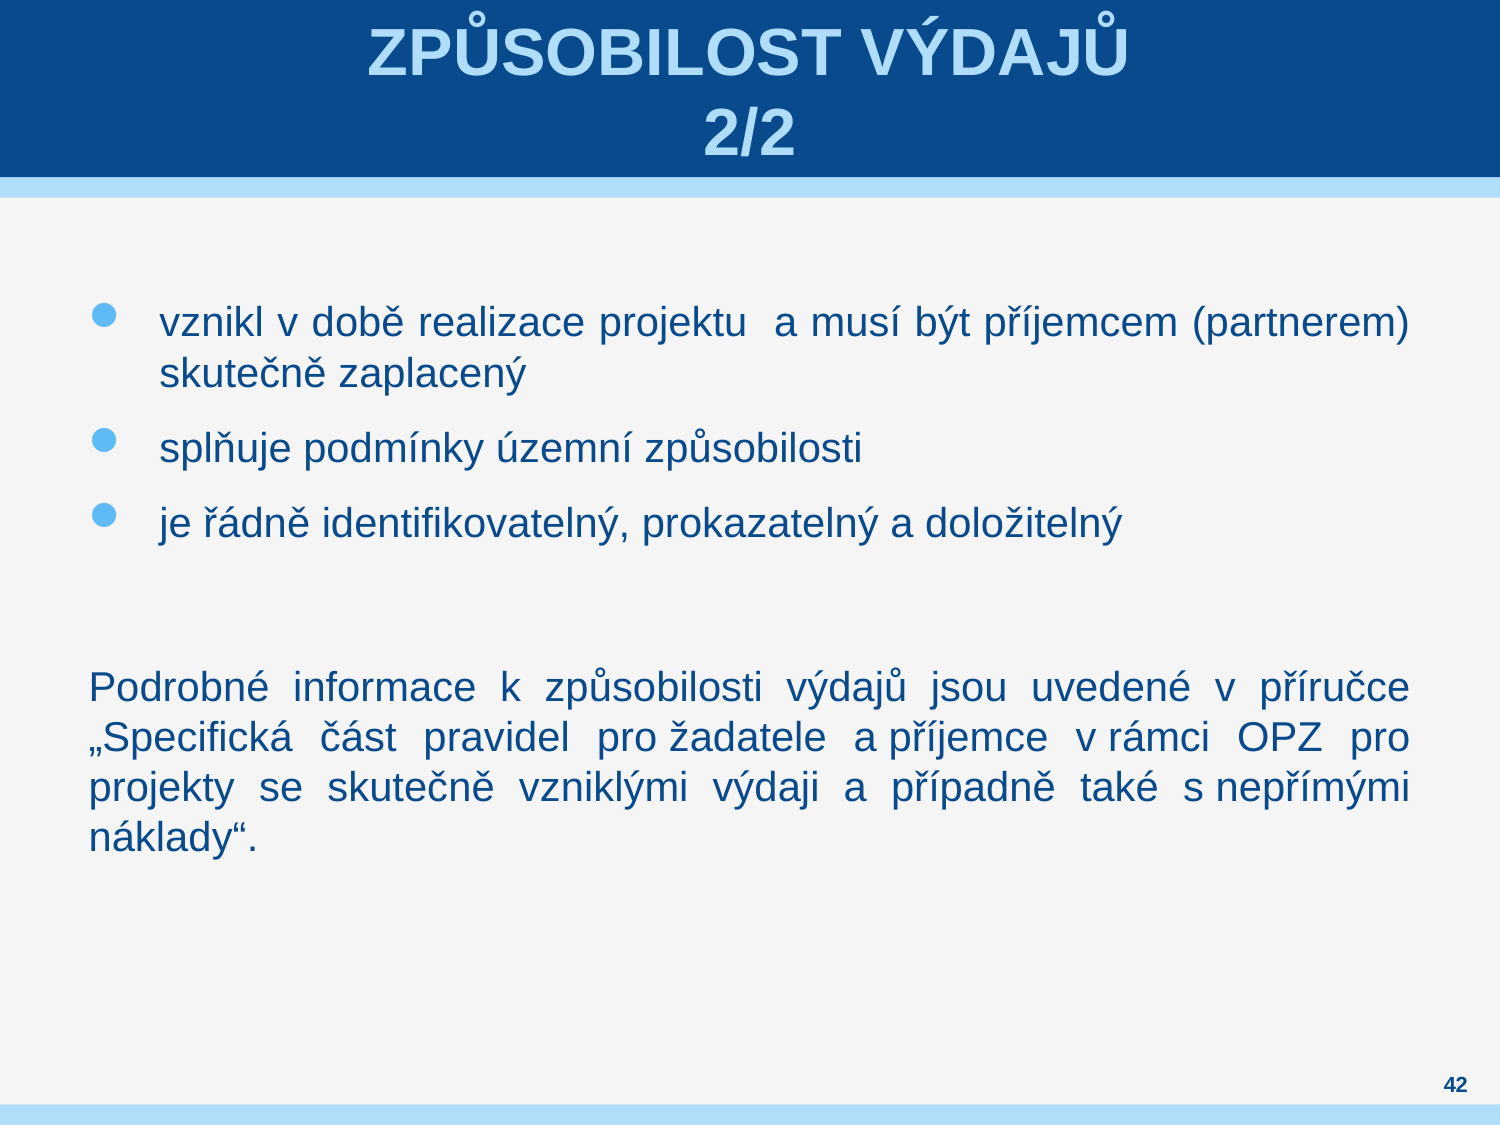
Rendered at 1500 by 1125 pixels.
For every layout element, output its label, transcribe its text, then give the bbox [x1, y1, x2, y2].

list vznikl v době realizace projektu a musí být příjemcem (partnerem) skutečně zaplacený splňuje podmínky územní způsobilosti je řádně identifikovatelný, prokazatelný a doložitelný Podrobné informace k způsobilosti výdajů jsou uvedené v příručce „Specifická část pravidel pro žadatele a příjemce v rámci OPZ pro projekty se skutečně vzniklými výdaji a případně také s nepřímými náklady“. [88, 295, 1412, 1004]
title Způsobilost výdajů 2/2 [59, 0, 1441, 178]
slide_number 42 [1417, 1068, 1495, 1099]
